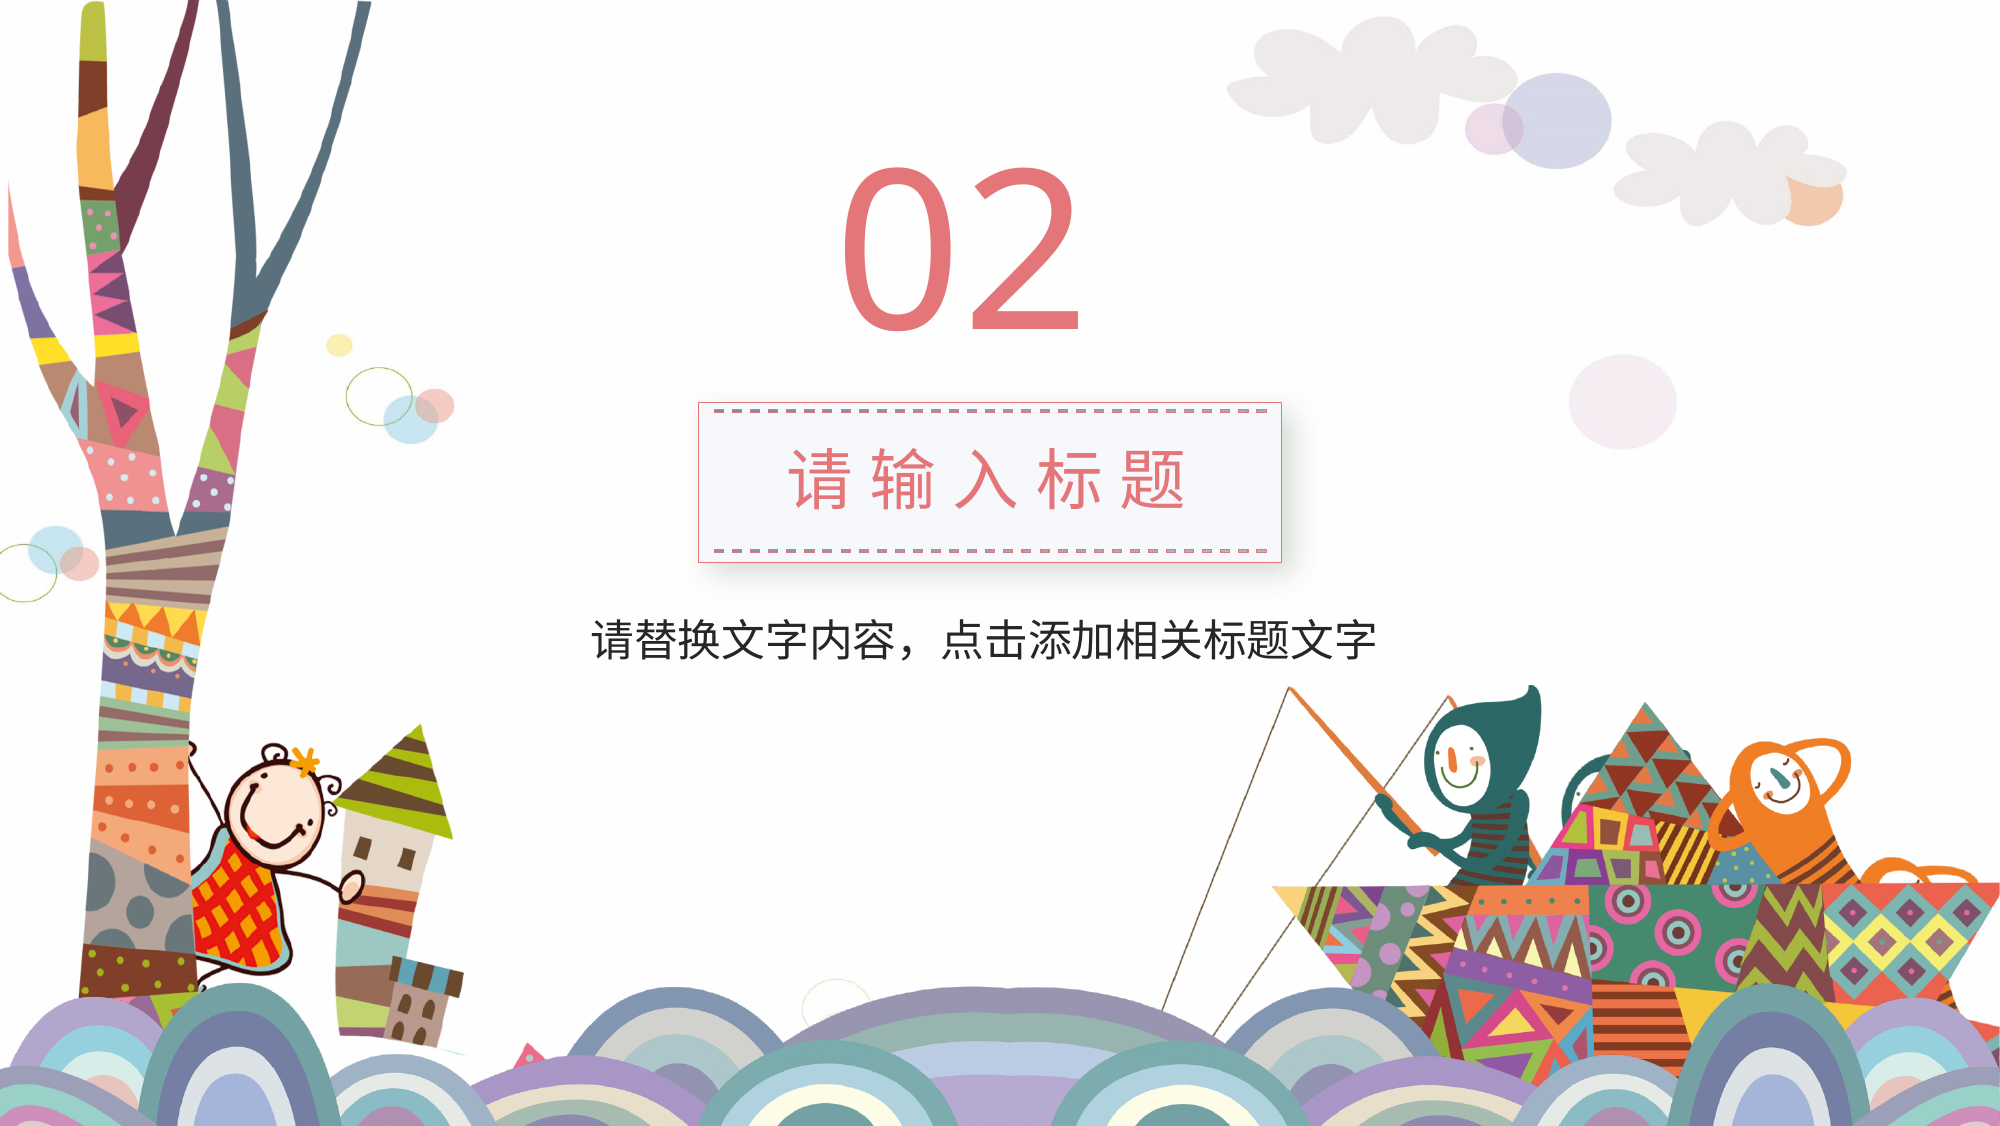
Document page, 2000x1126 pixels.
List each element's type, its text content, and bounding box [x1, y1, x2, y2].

text_box 02 [834, 106, 1160, 374]
text_box [1166, 549, 1176, 553]
text_box [985, 549, 995, 553]
picture [0, 0, 2000, 1126]
text_box [913, 409, 923, 413]
text_box [1130, 409, 1140, 413]
text_box [895, 549, 905, 553]
text_box [1220, 549, 1230, 553]
text_box [1220, 409, 1230, 413]
text_box [1130, 549, 1140, 553]
text_box [877, 549, 887, 553]
text_box [1202, 409, 1212, 413]
text_box [913, 549, 923, 553]
text_box [931, 549, 941, 553]
text_box [1076, 409, 1086, 413]
text_box [1256, 409, 1267, 413]
text_box [985, 409, 995, 413]
text_box [1184, 409, 1194, 413]
text_box [1256, 549, 1267, 553]
text_box [949, 409, 959, 413]
text_box [1112, 409, 1122, 413]
text_box [1184, 549, 1194, 553]
text_box [931, 409, 941, 413]
text_box [967, 409, 977, 413]
text_box [1058, 409, 1068, 413]
text_box [859, 549, 869, 553]
text_box [1202, 549, 1212, 553]
text_box [831, 402, 1282, 563]
text_box [1003, 549, 1013, 553]
text_box [841, 409, 851, 413]
text_box [949, 549, 959, 553]
text_box [1094, 409, 1104, 413]
text_box [1094, 549, 1104, 553]
text_box [1166, 409, 1176, 413]
text_box [1076, 549, 1086, 553]
text_box [859, 409, 869, 413]
text_box [967, 549, 977, 553]
text_box [1058, 549, 1068, 553]
text_box [1148, 409, 1158, 413]
text_box 请输入标题 [831, 450, 1221, 506]
text_box [1238, 409, 1249, 413]
text_box [877, 409, 887, 413]
text_box [1112, 549, 1122, 553]
text_box [1148, 549, 1158, 553]
text_box 请替换文字内容，点击添加相关标题文字 [831, 612, 1394, 666]
text_box [895, 409, 905, 413]
text_box [841, 549, 851, 553]
text_box [1238, 549, 1249, 553]
text_box [1003, 409, 1013, 413]
